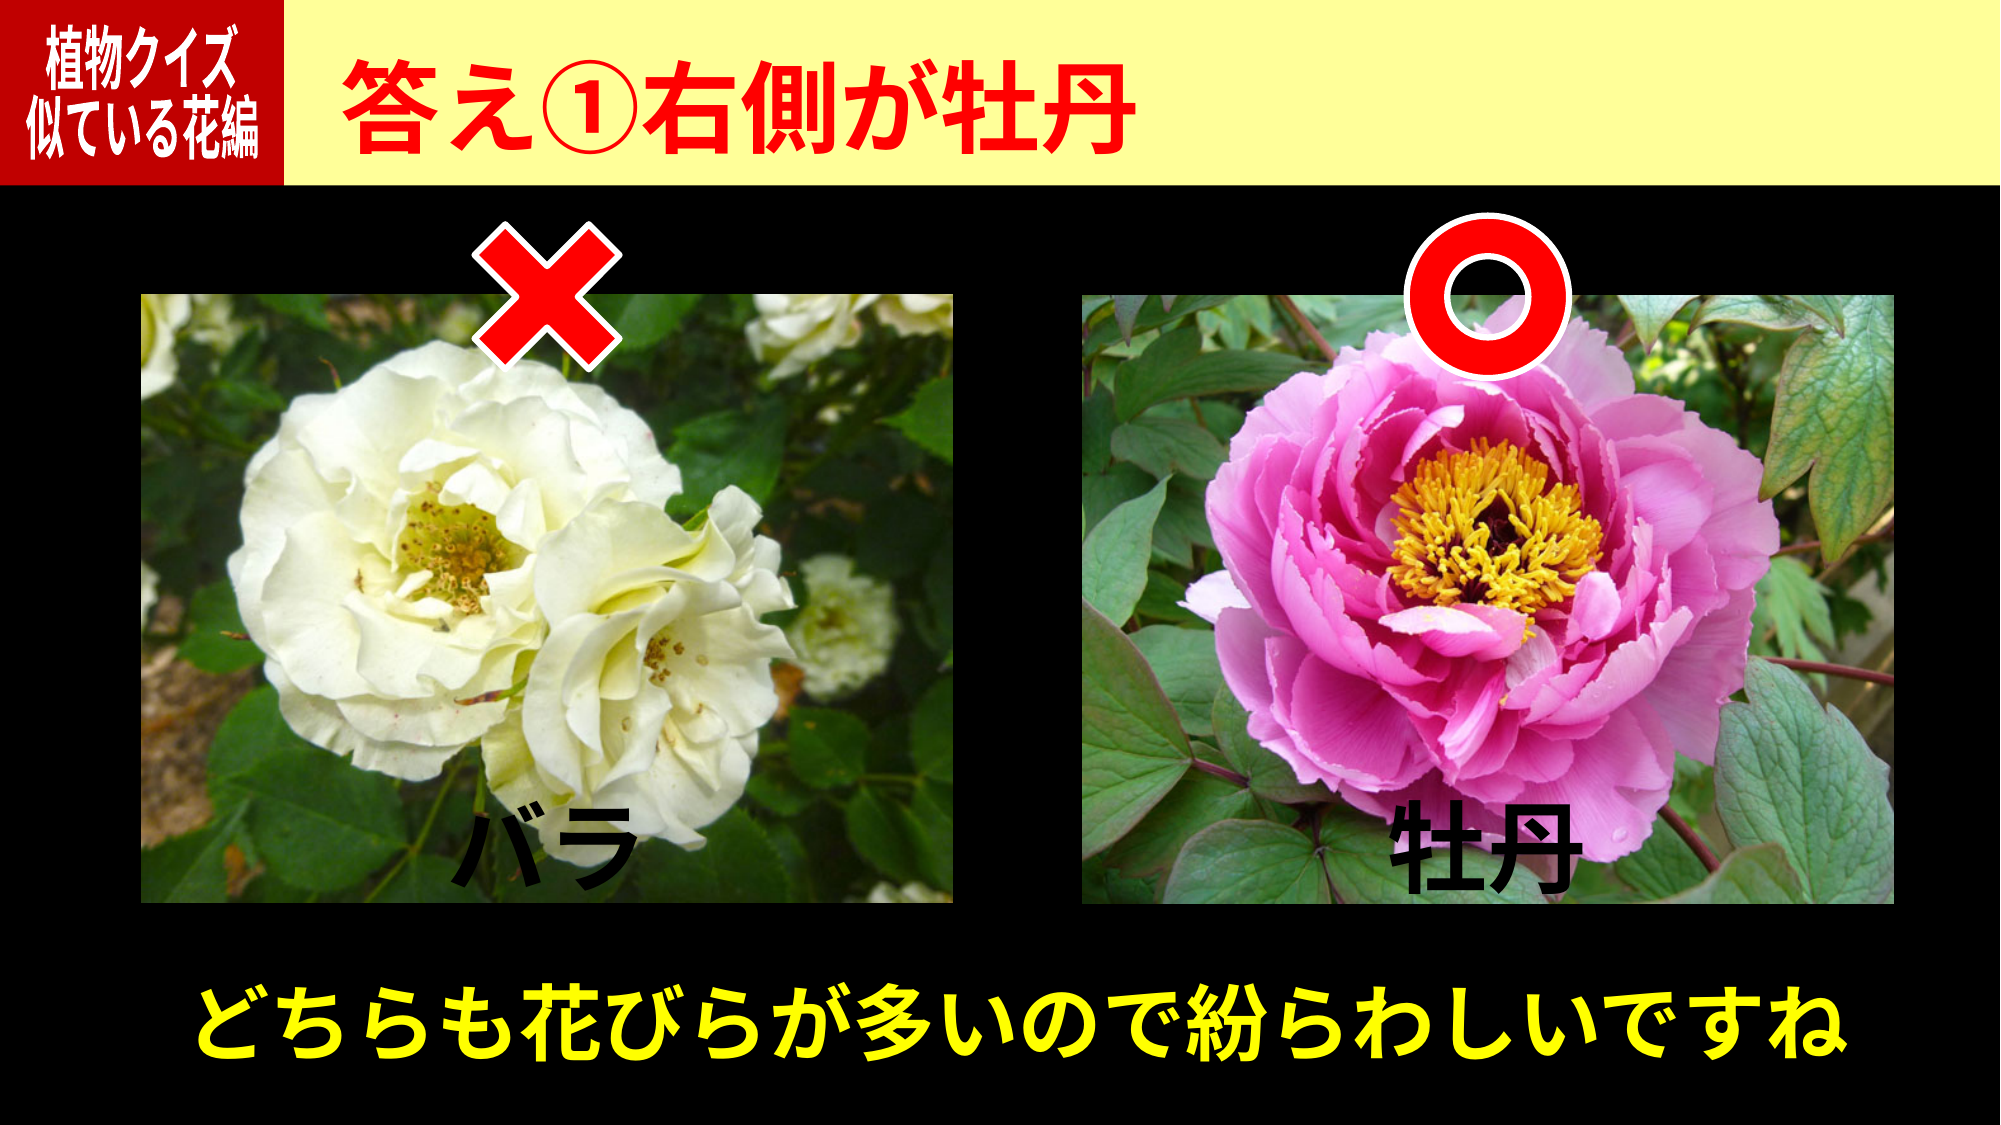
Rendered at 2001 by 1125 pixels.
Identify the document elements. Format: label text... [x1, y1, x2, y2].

text_box [474, 224, 620, 292]
text_box どちらも花びらが多いので紛らわしいですね [171, 964, 1865, 1079]
text_box [1406, 215, 1570, 294]
text_box 答え①右側が牡丹 [325, 38, 1156, 173]
picture [141, 294, 953, 903]
picture [1082, 295, 1894, 904]
